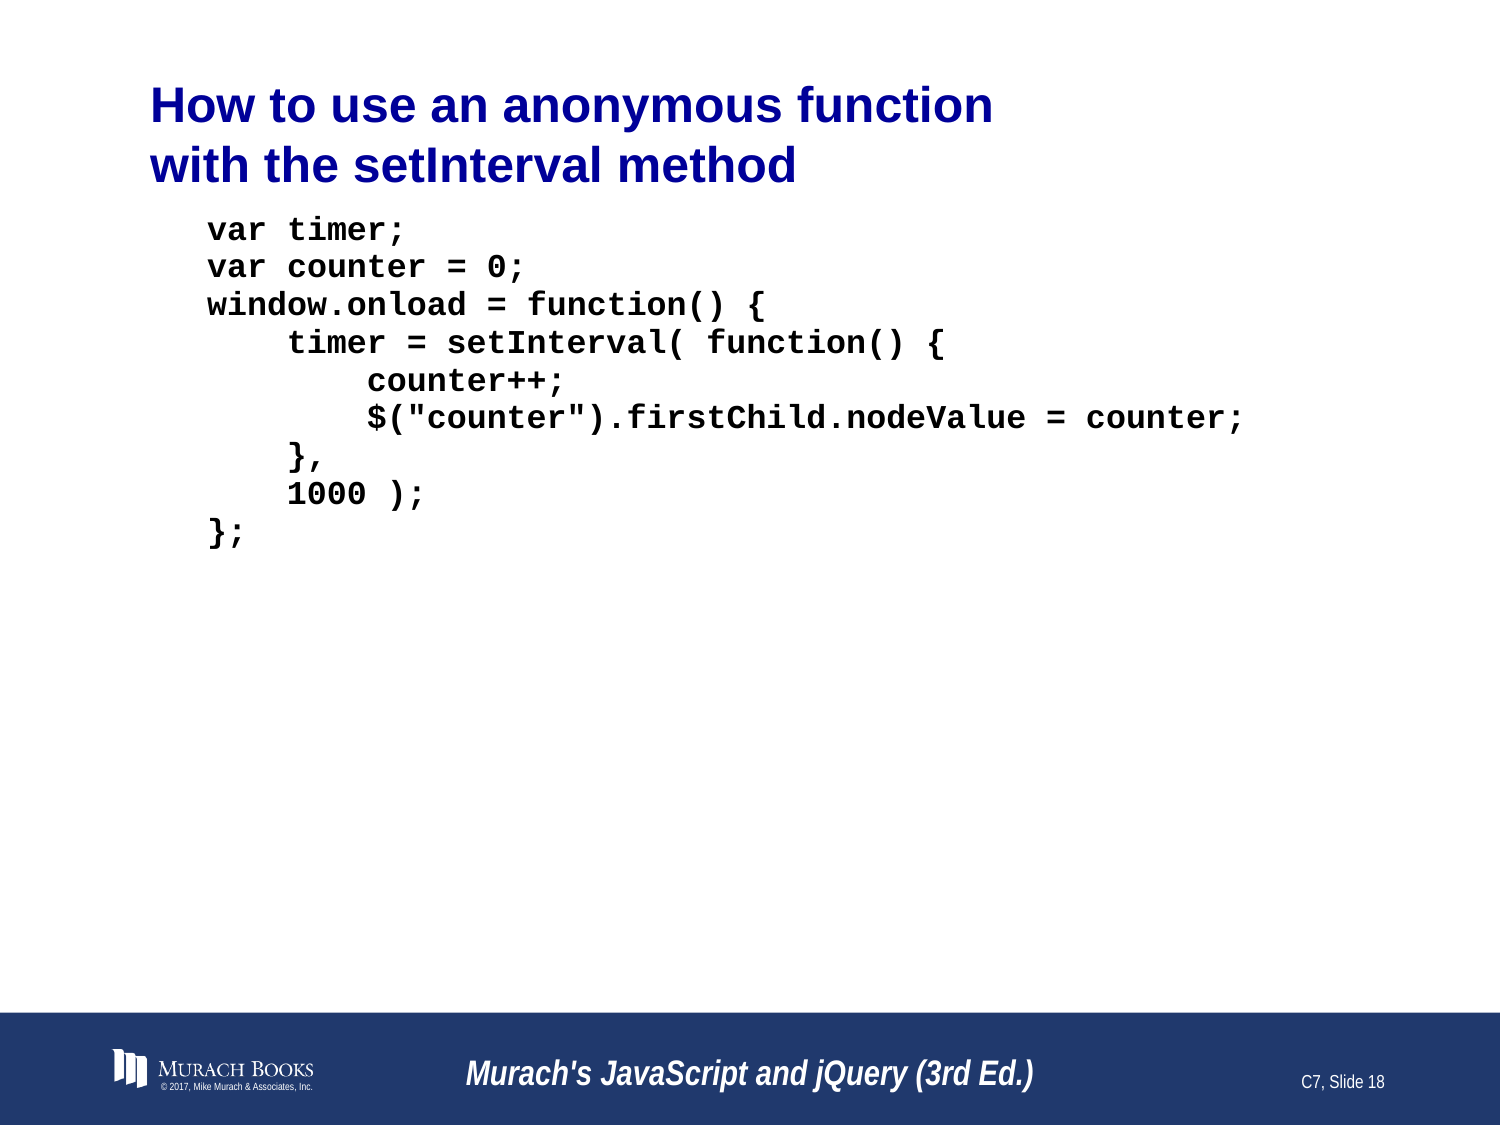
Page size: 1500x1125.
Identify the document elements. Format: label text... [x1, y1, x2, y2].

title How to use an anonymous function with the setInterval method [150, 102, 1350, 164]
slide_number Murach's JavaScript and jQuery (3rd Ed.) [463, 1025, 1050, 1100]
slide_number C7, Slide 18 [1087, 1025, 1400, 1100]
footer © 2017, Mike Murach & Associates, Inc. [12, 1025, 463, 1100]
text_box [149, 212, 1350, 592]
